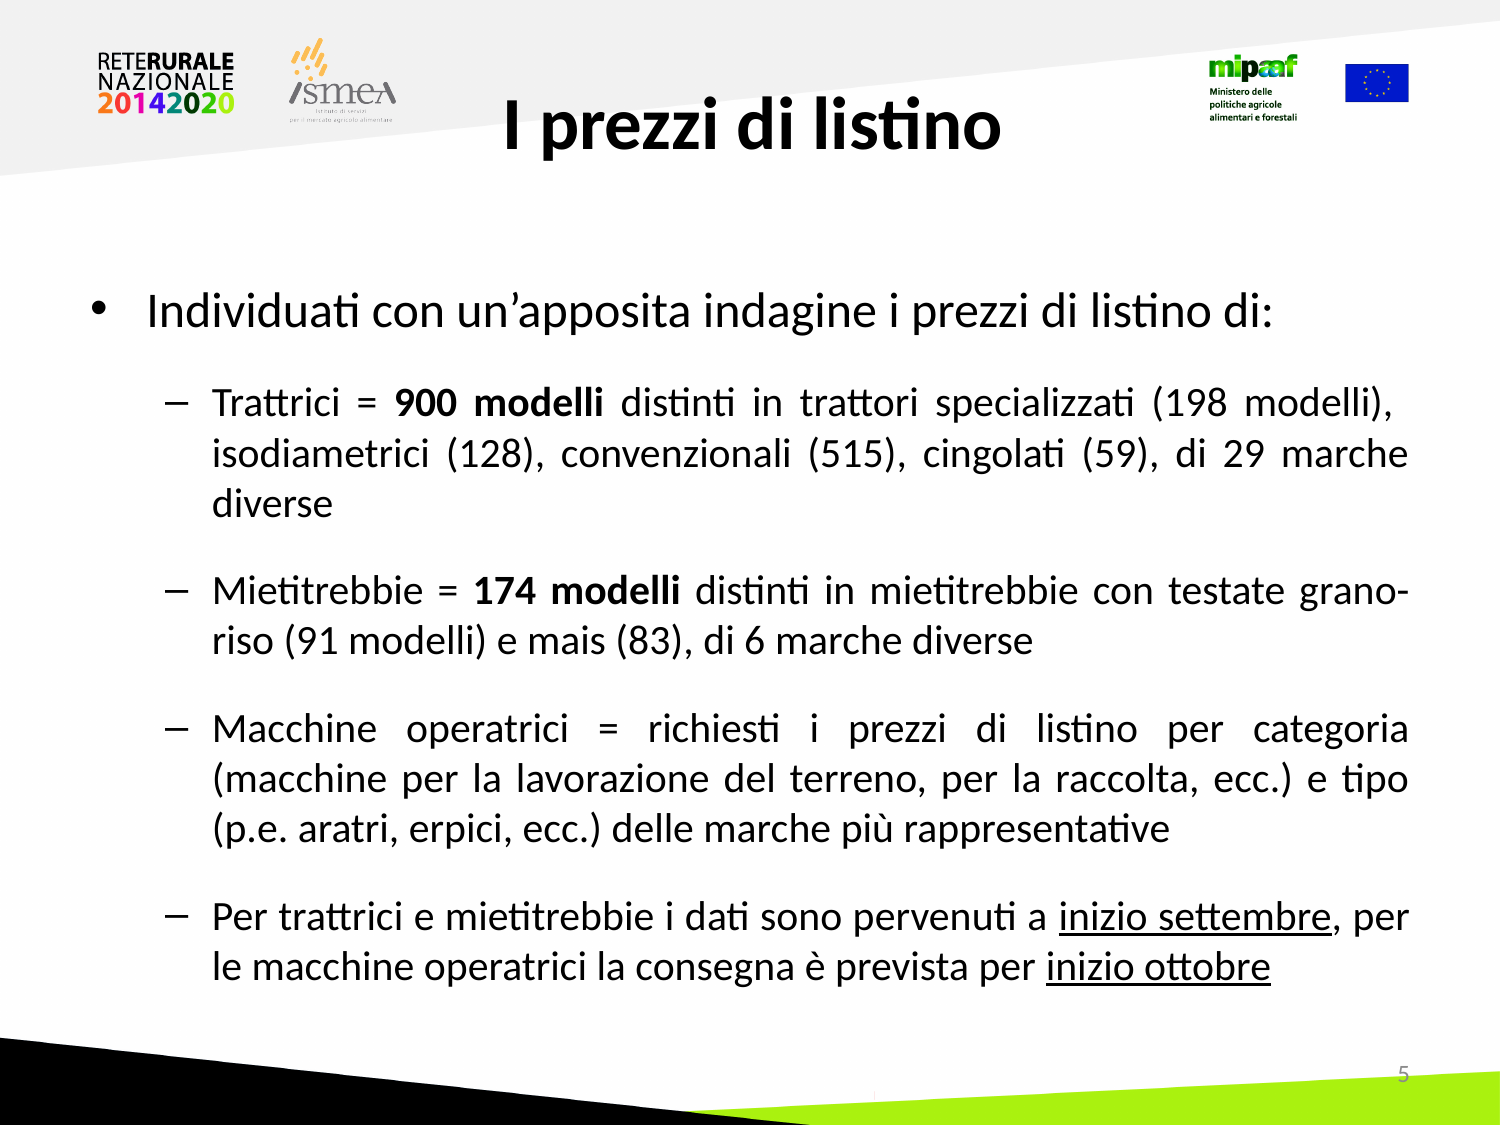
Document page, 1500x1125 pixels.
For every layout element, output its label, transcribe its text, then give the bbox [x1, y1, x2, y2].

slide_number 5 [1074, 1042, 1425, 1103]
list Individuati con un’apposita indagine i prezzi di listino di: Trattrici = 900 modelli distinti in trattori specializzati (198 modelli), isodiametrici (128), convenzionali (515), cingolati (59), di 29 marche diverse Mietitrebbie = 174 modelli distinti in mietitrebbie con testate grano-riso (91 modelli) e mais (83), di 6 marche diverse Macchine operatrici = richiesti i prezzi di listino per categoria (macchine per la lavorazione del terreno, per la raccolta, ecc.) e tipo (p.e. aratri, erpici, ecc.) delle marche più rappresentative Per trattrici e mietitrebbie i dati sono pervenuti a inizio settembre, per le macchine operatrici la consegna è prevista per inizio ottobre [75, 172, 1425, 1005]
picture [0, 0, 1500, 1125]
title I prezzi di listino [77, 66, 1428, 173]
